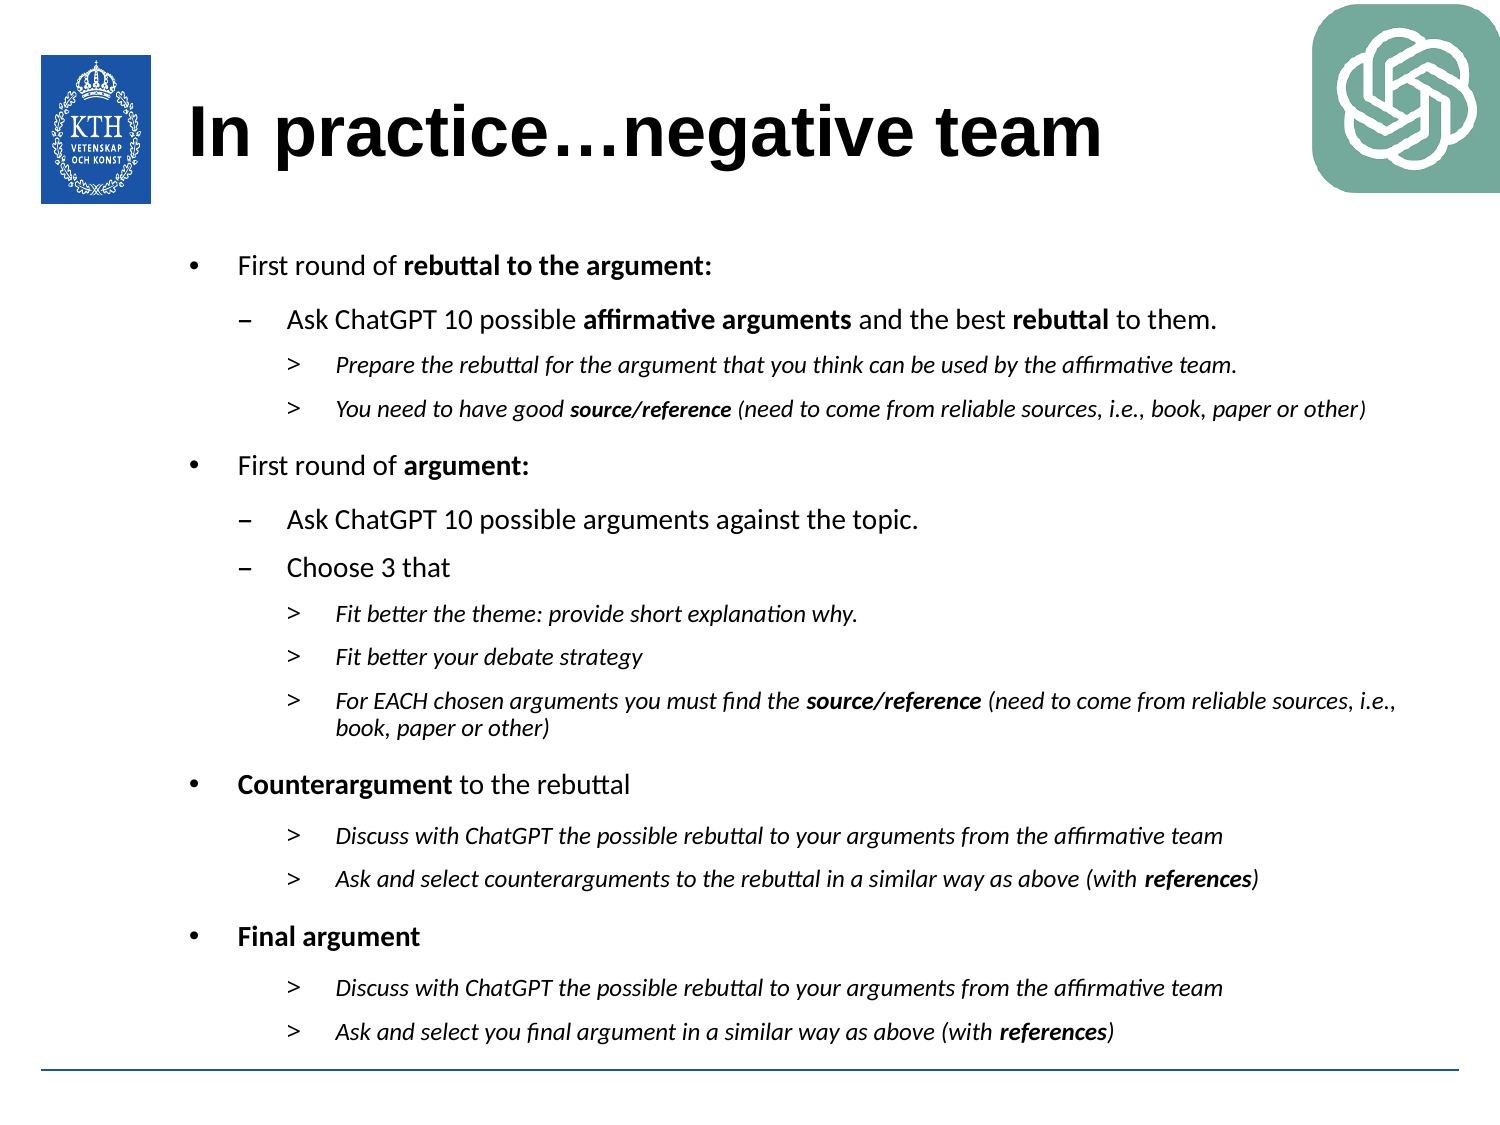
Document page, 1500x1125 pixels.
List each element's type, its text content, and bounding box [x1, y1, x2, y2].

list First round of rebuttal to the argument: Ask ChatGPT 10 possible affirmative arguments and the best rebuttal to them. Prepare the rebuttal for the argument that you think can be used by the affirmative team. You need to have good source/reference (need to come from reliable sources, i.e., book, paper or other) First round of argument: Ask ChatGPT 10 possible arguments against the topic. Choose 3 that Fit better the theme: provide short explanation why. Fit better your debate strategy For EACH chosen arguments you must find the source/reference (need to come from reliable sources, i.e., book, paper or other) Counterargument to the rebuttal Discuss with ChatGPT the possible rebuttal to your arguments from the affirmative team Ask and select counterarguments to the rebuttal in a similar way as above (with references) Final argument Discuss with ChatGPT the possible rebuttal to your arguments from the affirmative team Ask and select you final argument in a similar way as above (with references) [174, 243, 1415, 1070]
picture [1312, 4, 1500, 193]
title In practice…negative team [173, 55, 1413, 203]
